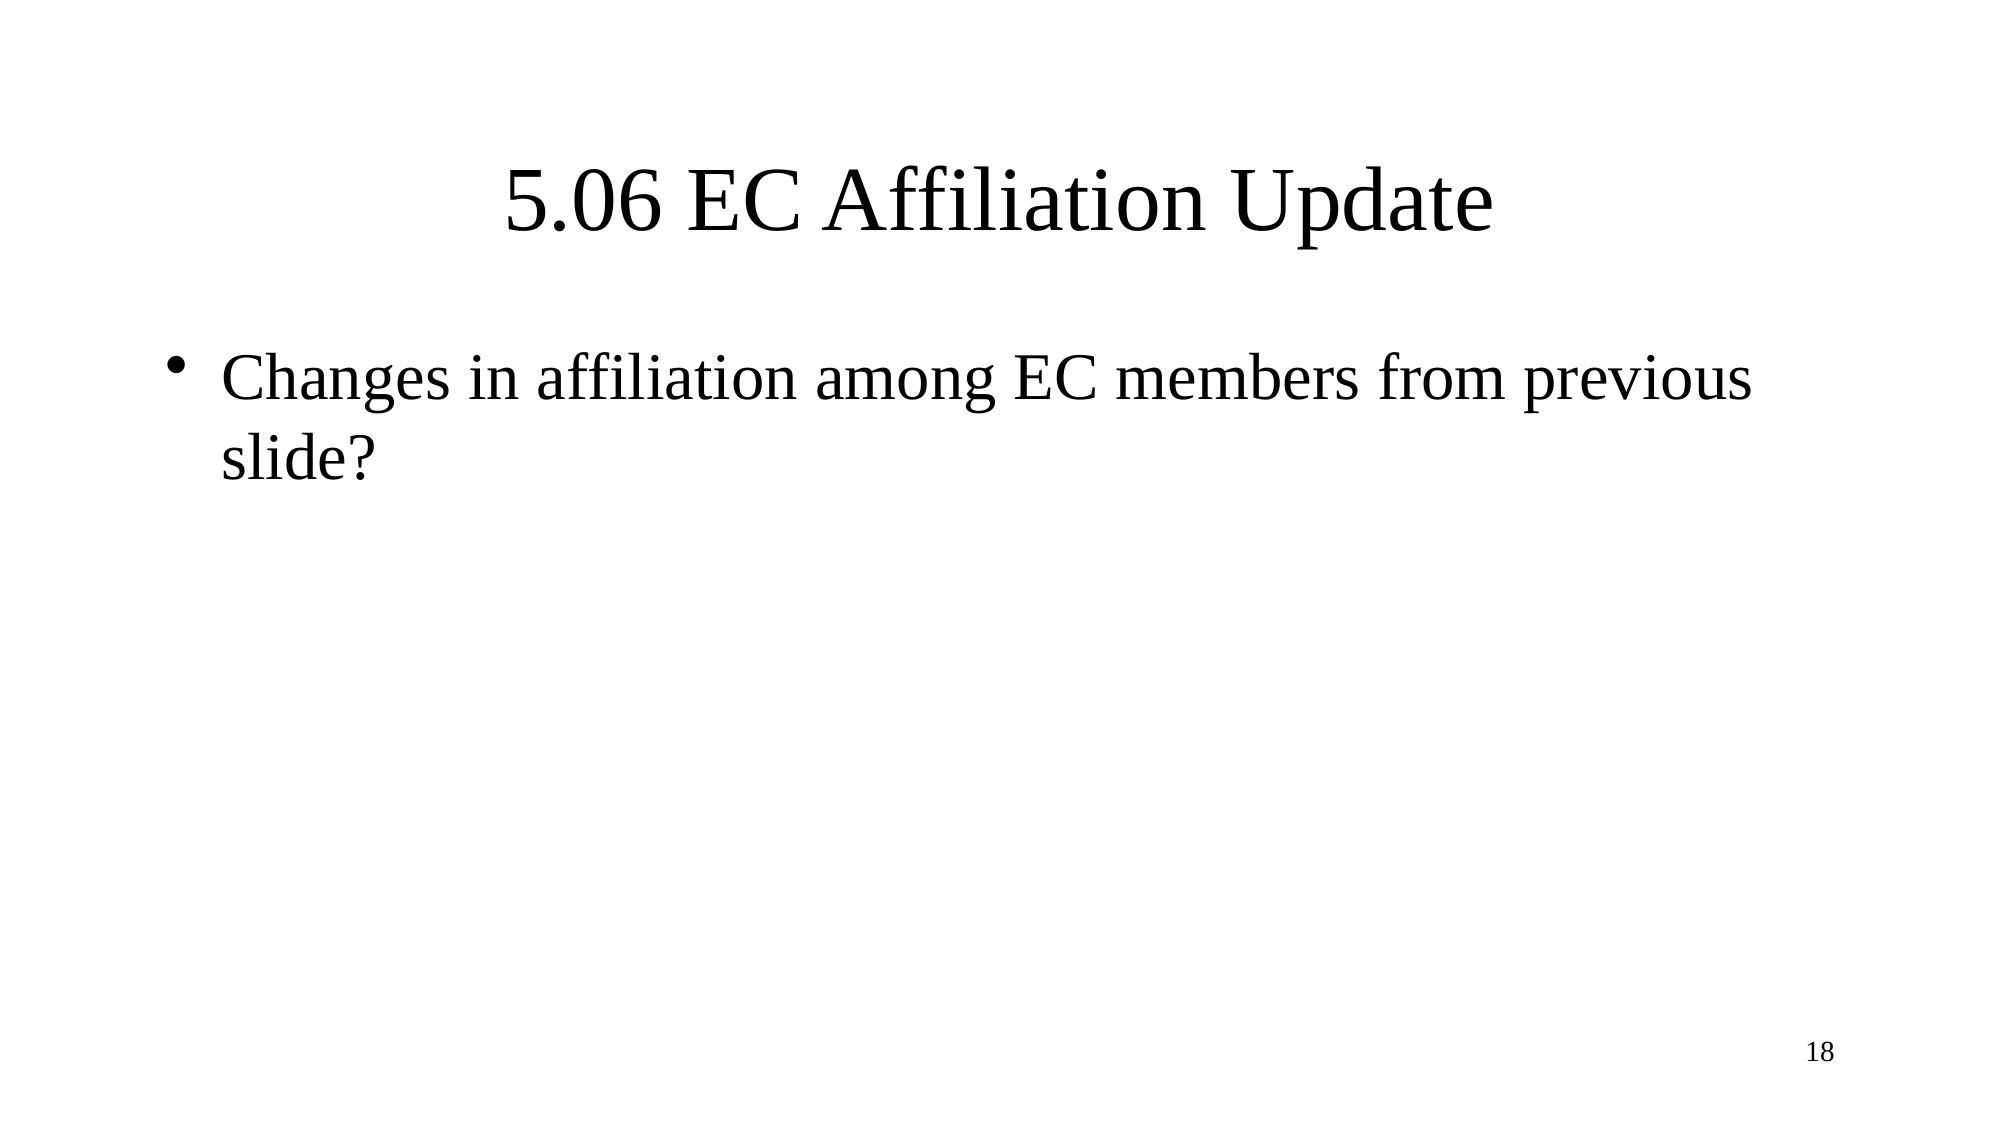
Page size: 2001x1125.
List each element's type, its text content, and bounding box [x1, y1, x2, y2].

list Changes in affiliation among EC members from previous slide? [149, 324, 1851, 1001]
slide_number 18 [1433, 1024, 1851, 1101]
title 5.06 EC Affiliation Update [362, 99, 1638, 288]
